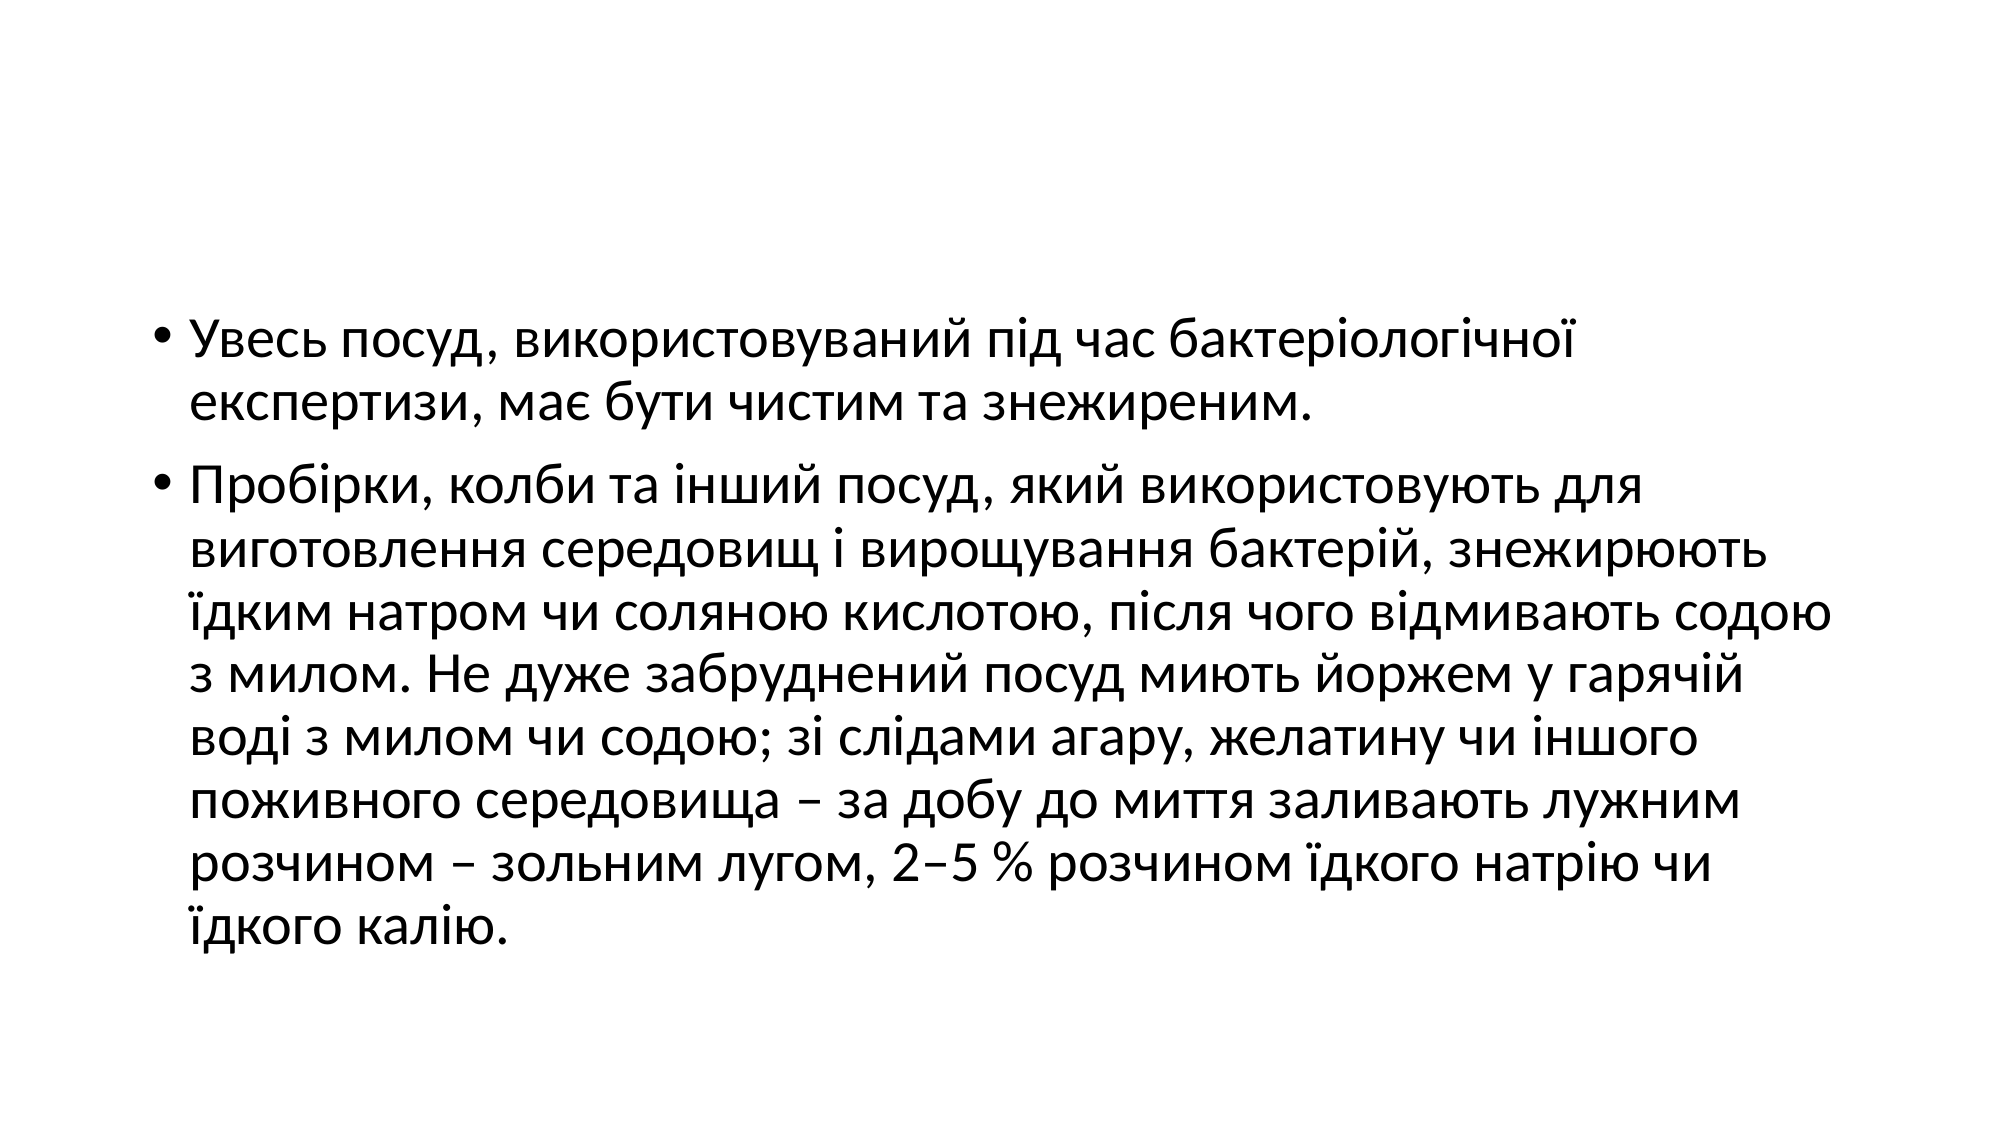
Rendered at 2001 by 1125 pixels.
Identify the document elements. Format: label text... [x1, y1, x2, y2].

list Увесь посуд, використовуваний під час бактеріологічної експертизи, має бути чистим та знежиреним. Пробірки, колби та інший посуд, який використовують для виготовлення середовищ і вирощування бактерій, знежирюють їдким натром чи соляною кислотою, після чого відмивають содою з милом. Не дуже забруднений посуд миють йоржем у гарячій воді з милом чи содою; зі слідами агару, желатину чи іншого поживного середовища – за добу до миття заливають лужним розчином – зольним лугом, 2–5 % розчином їдкого натрію чи їдкого калію. [137, 299, 1863, 1014]
